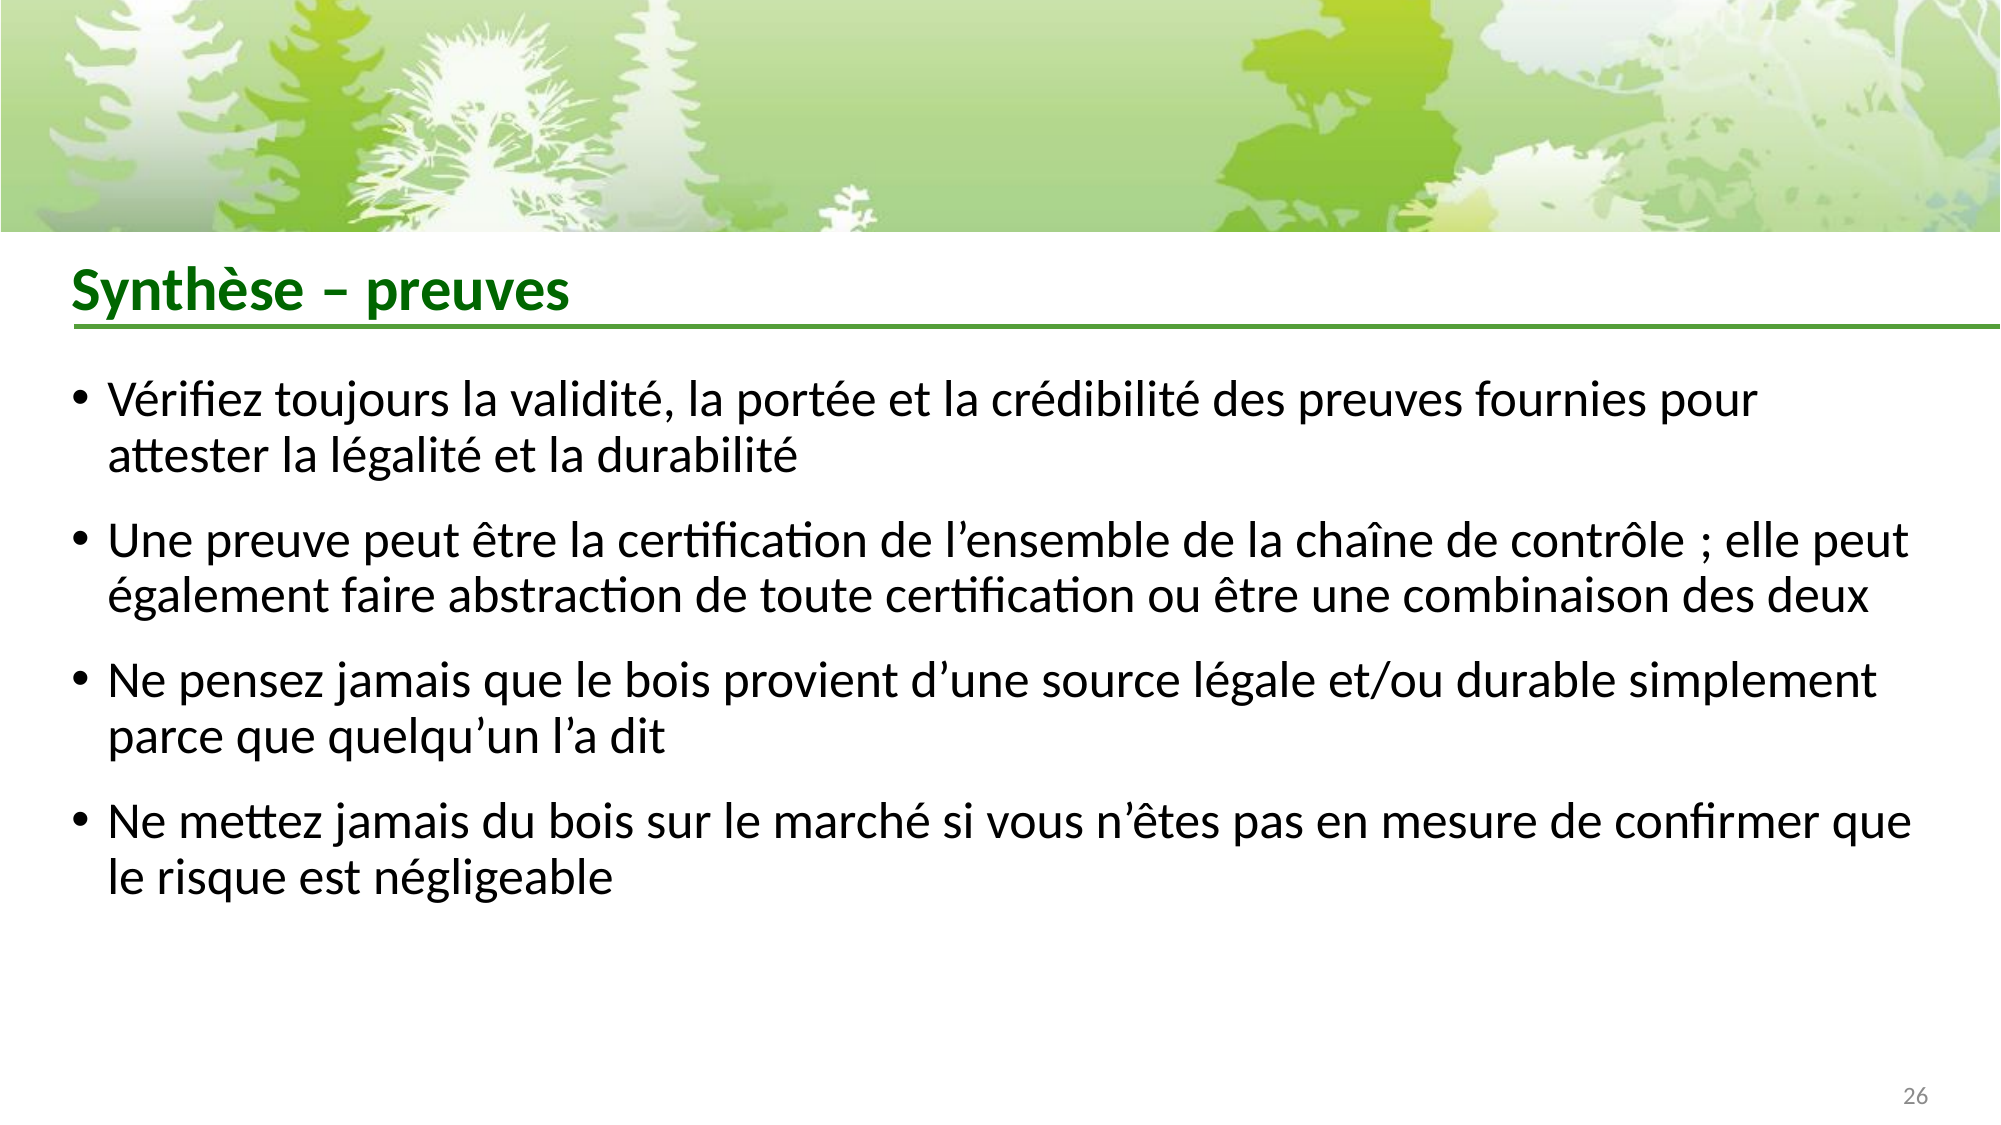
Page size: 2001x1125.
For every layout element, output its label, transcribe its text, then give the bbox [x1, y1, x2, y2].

title Synthèse – preuves [56, 181, 1782, 364]
picture [0, 0, 2000, 232]
slide_number 26 [1493, 1065, 1944, 1125]
list Vérifiez toujours la validité, la portée et la crédibilité des preuves fournies pour attester la légalité et la durabilité Une preuve peut être la certification de l’ensemble de la chaîne de contrôle ; elle peut également faire abstraction de toute certification ou être une combinaison des deux Ne pensez jamais que le bois provient d’une source légale et/ou durable simplement parce que quelqu’un l’a dit Ne mettez jamais du bois sur le marché si vous n’êtes pas en mesure de confirmer que le risque est négligeable [56, 364, 1944, 970]
